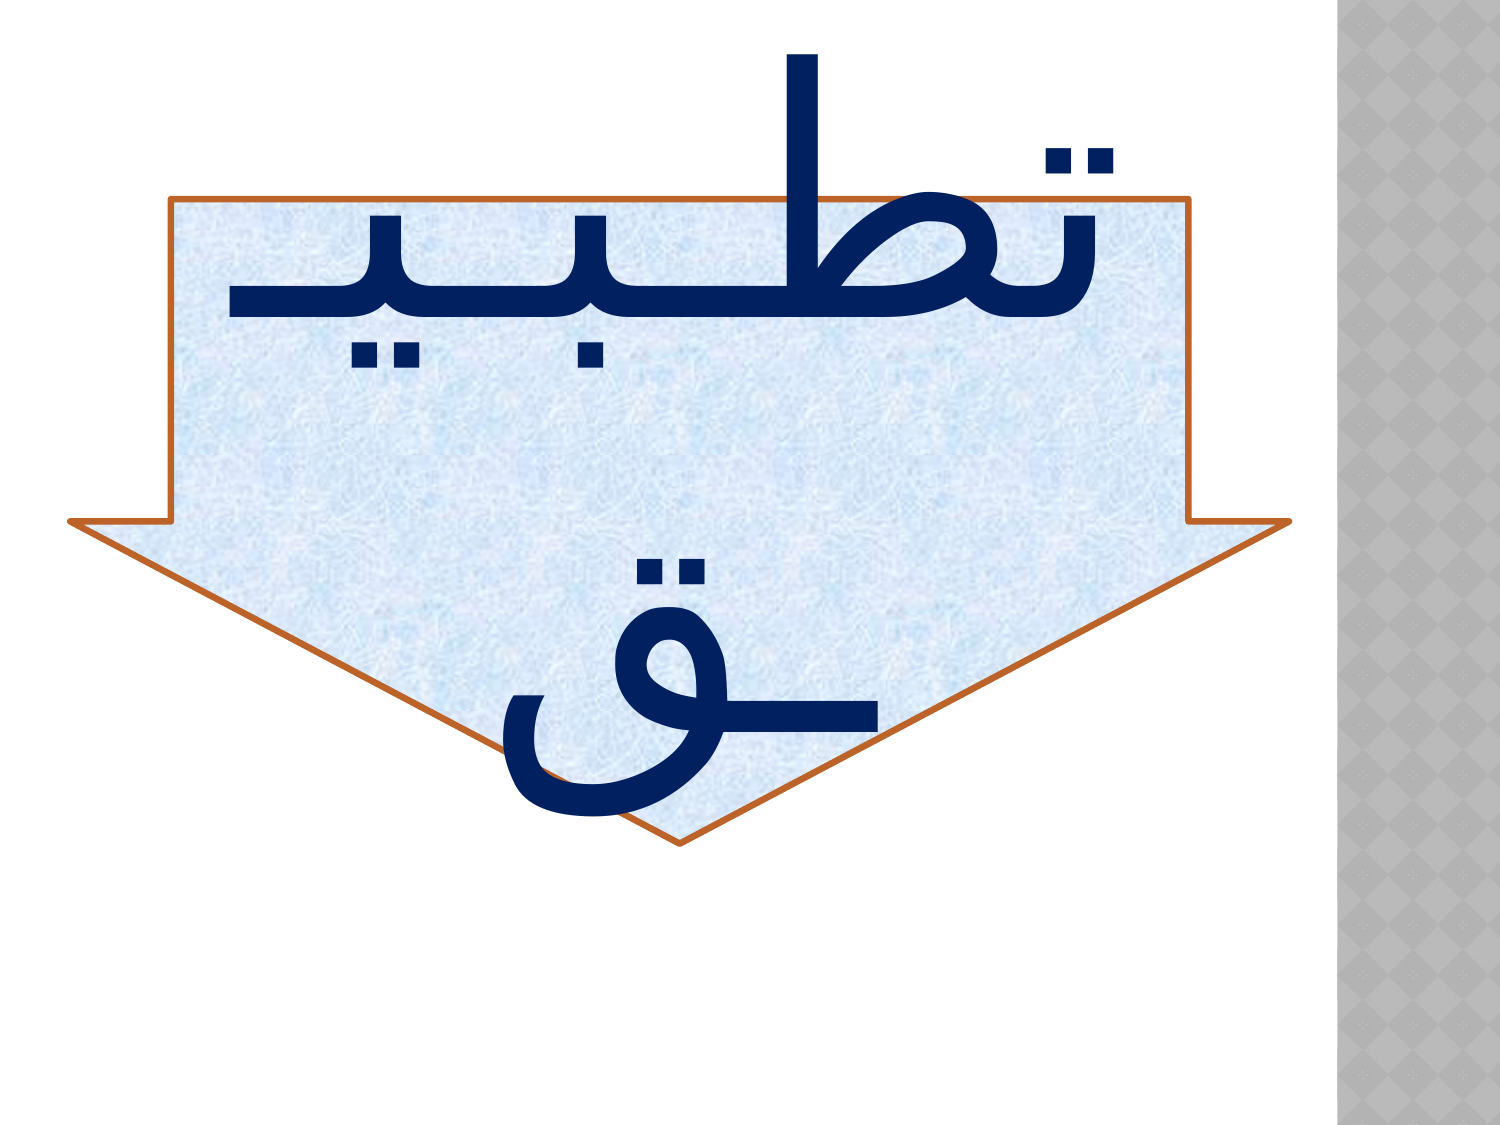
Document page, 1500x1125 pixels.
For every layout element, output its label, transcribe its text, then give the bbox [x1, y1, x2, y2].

text_box تطـبـيــق [67, 195, 1293, 847]
